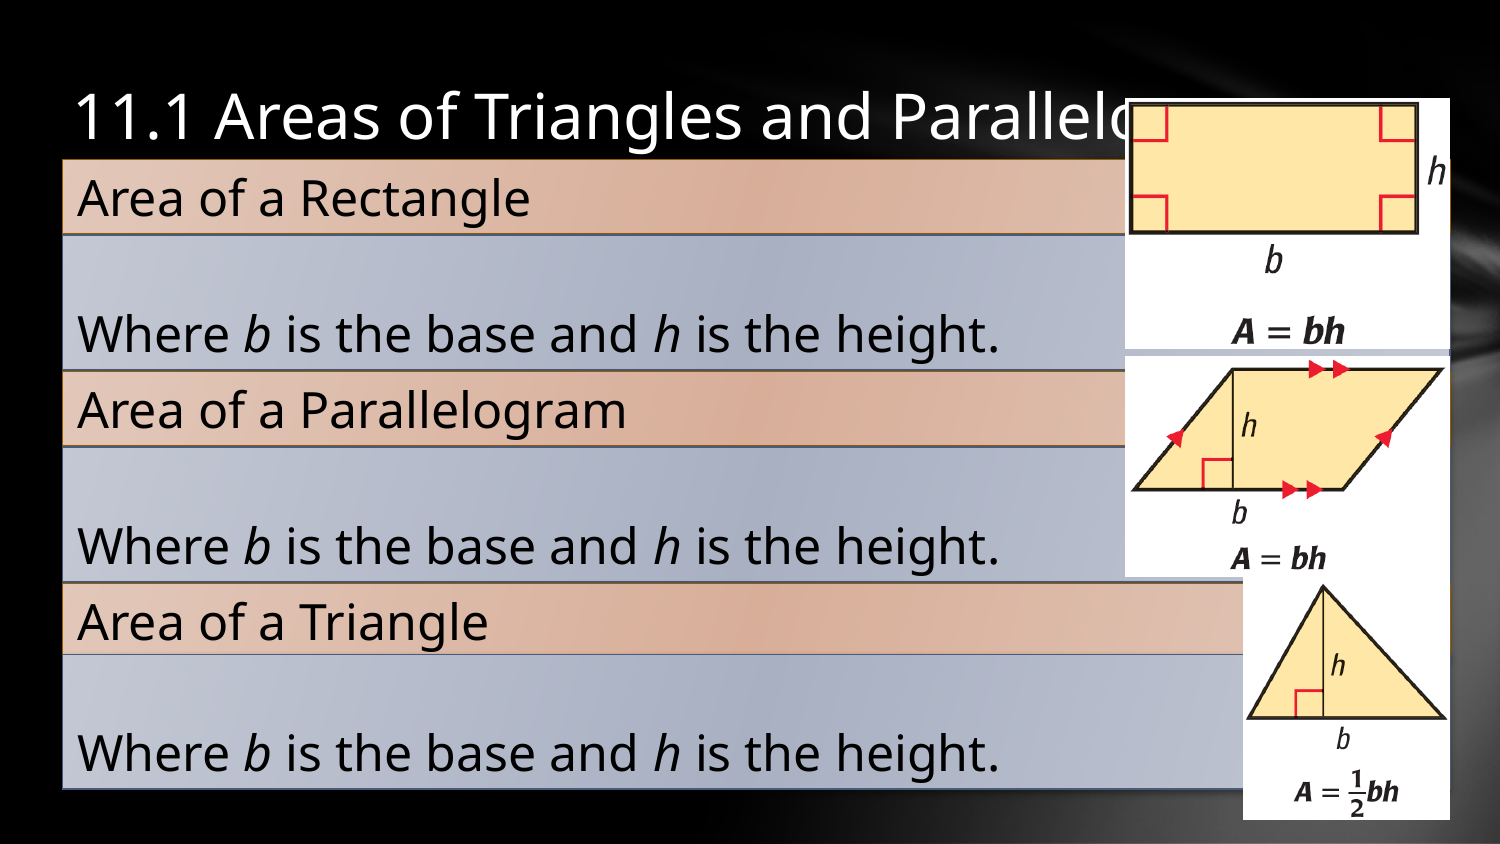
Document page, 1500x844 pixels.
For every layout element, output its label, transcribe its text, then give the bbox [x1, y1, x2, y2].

title 11.1 Areas of Triangles and Parallelograms [57, 28, 1450, 160]
text_box Area of a Parallelogram [62, 371, 1118, 446]
picture [1124, 98, 1451, 349]
text_box Area of a Triangle [62, 583, 1237, 653]
text_box Area of a Rectangle [62, 159, 1118, 234]
picture [1124, 356, 1451, 821]
